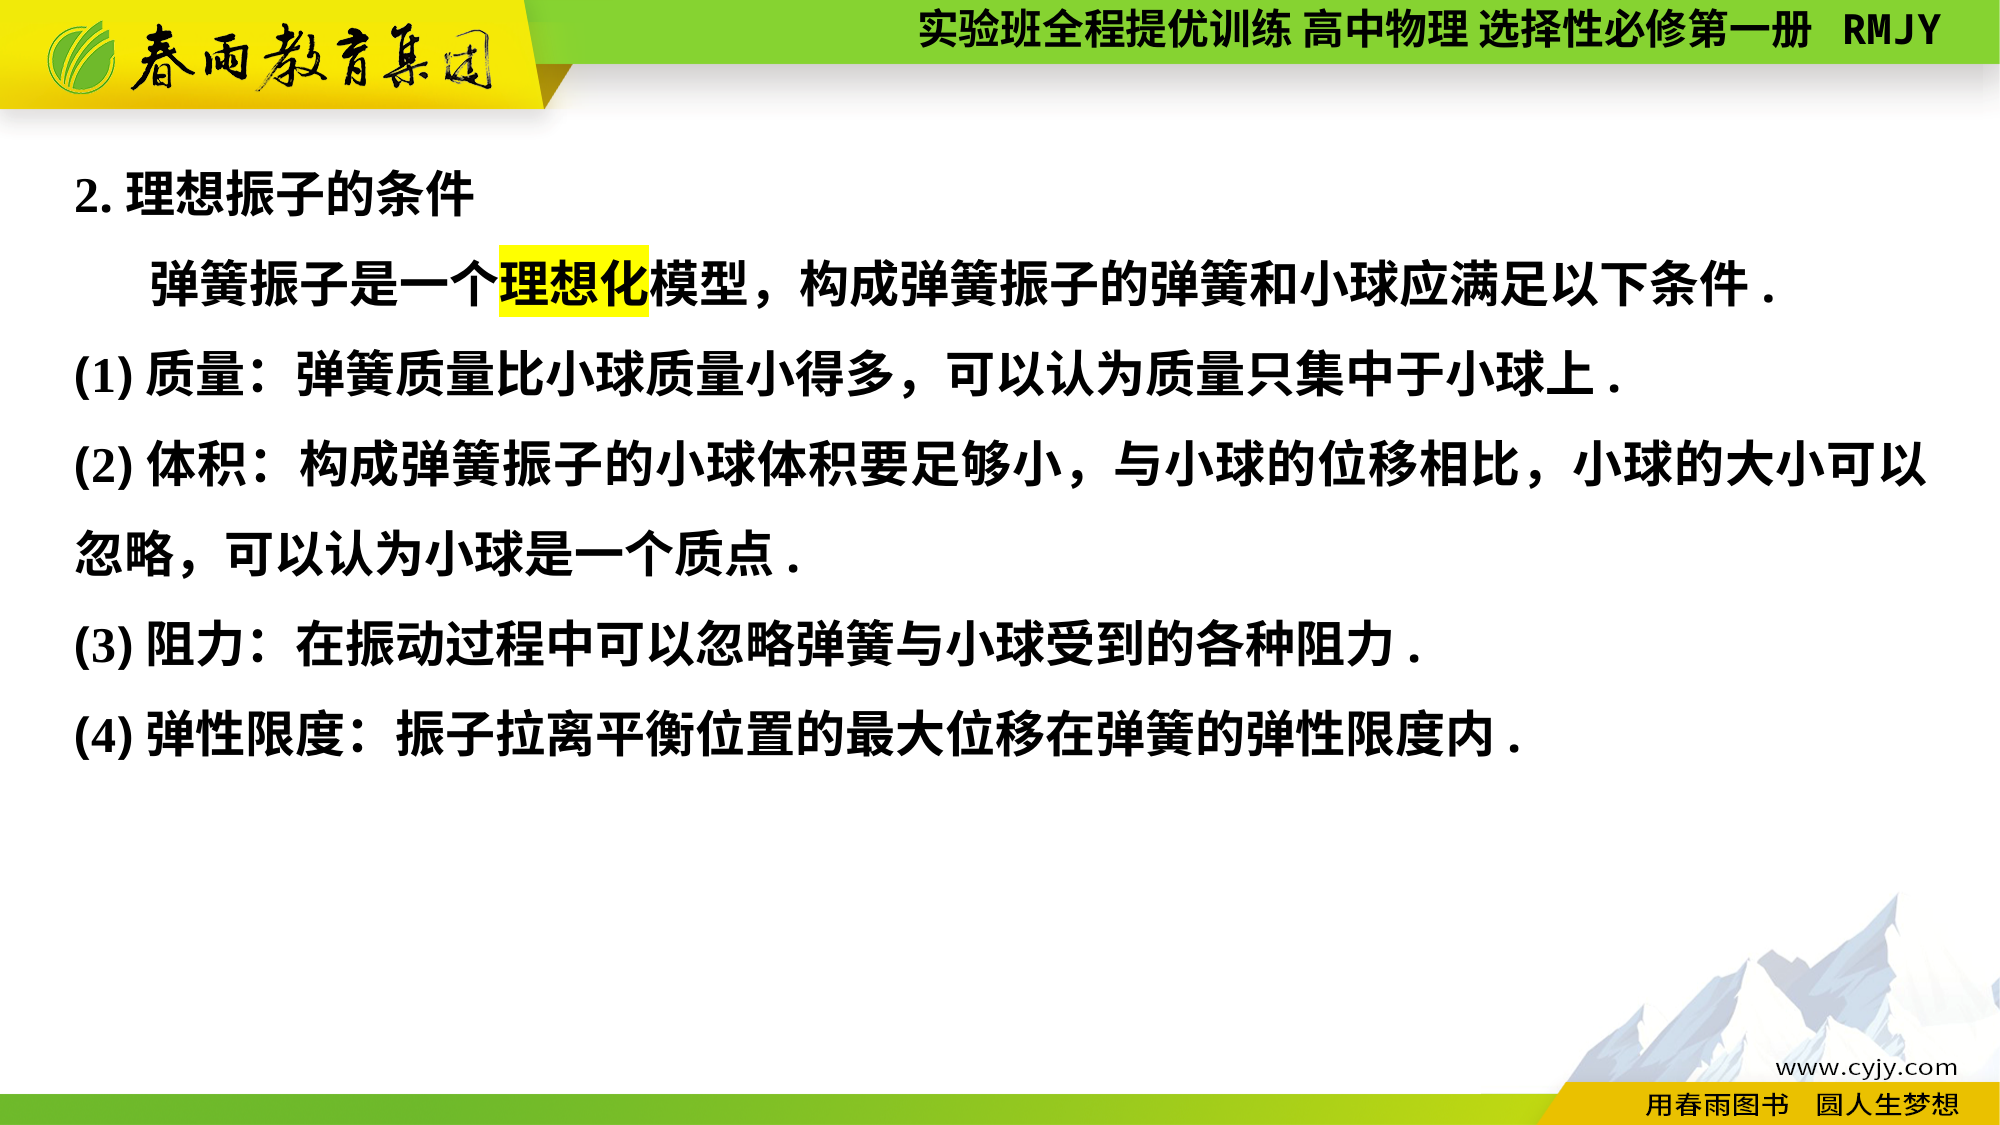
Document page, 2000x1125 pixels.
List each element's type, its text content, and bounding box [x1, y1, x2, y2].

list 2.理想振子的条件 弹簧振子是一个理想化模型，构成弹簧振子的弹簧和小球应满足以下条件. (1)质量：弹簧质量比小球质量小得多，可以认为质量只集中于小球上. (2)体积：构成弹簧振子的小球体积要足够小，与小球的位移相比，小球的大小可以忽略，可以认为小球是一个质点. (3)阻力：在振动过程中可以忽略弹簧与小球受到的各种阻力. (4)弹性限度：振子拉离平衡位置的最大位移在弹簧的弹性限度内. [59, 125, 1944, 777]
picture [0, 0, 2000, 1125]
